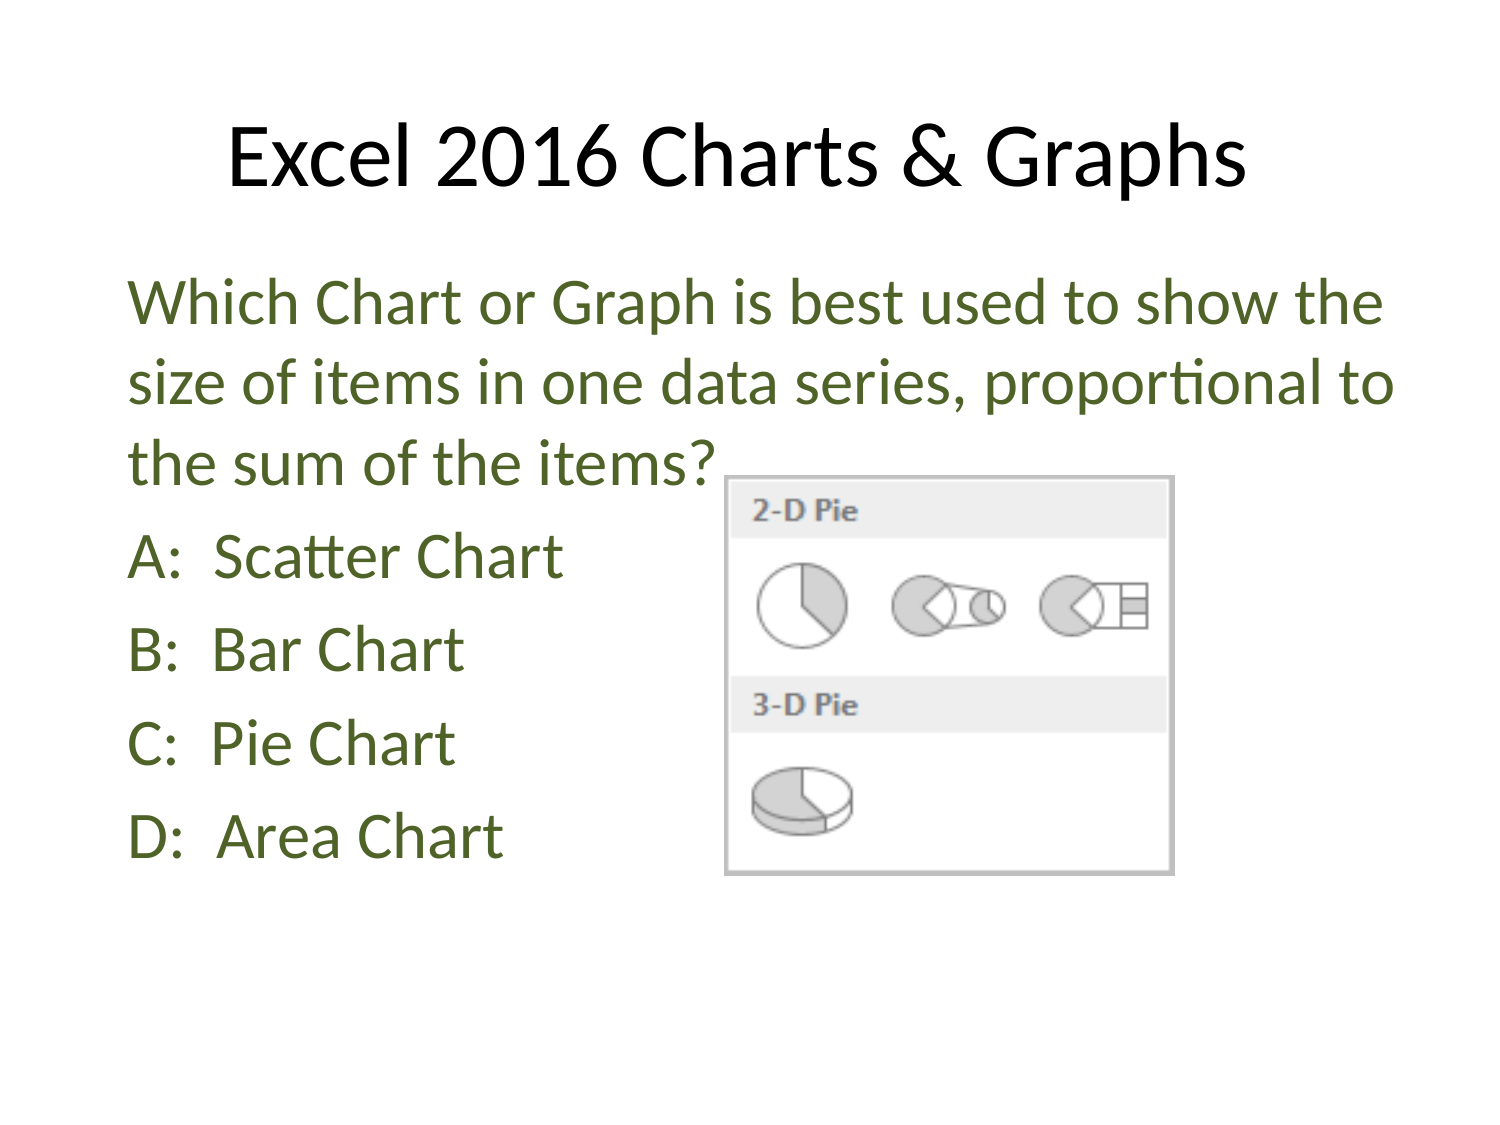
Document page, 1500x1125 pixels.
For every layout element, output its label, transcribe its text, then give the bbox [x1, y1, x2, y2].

title Excel 2016 Charts & Graphs [100, 62, 1376, 238]
picture [724, 475, 1175, 876]
subtitle Which Chart or Graph is best used to show the size of items in one data series, proportional to the sum of the items? A: Scatter Chart B: Bar Chart C: Pie Chart D: Area Chart [112, 250, 1463, 976]
